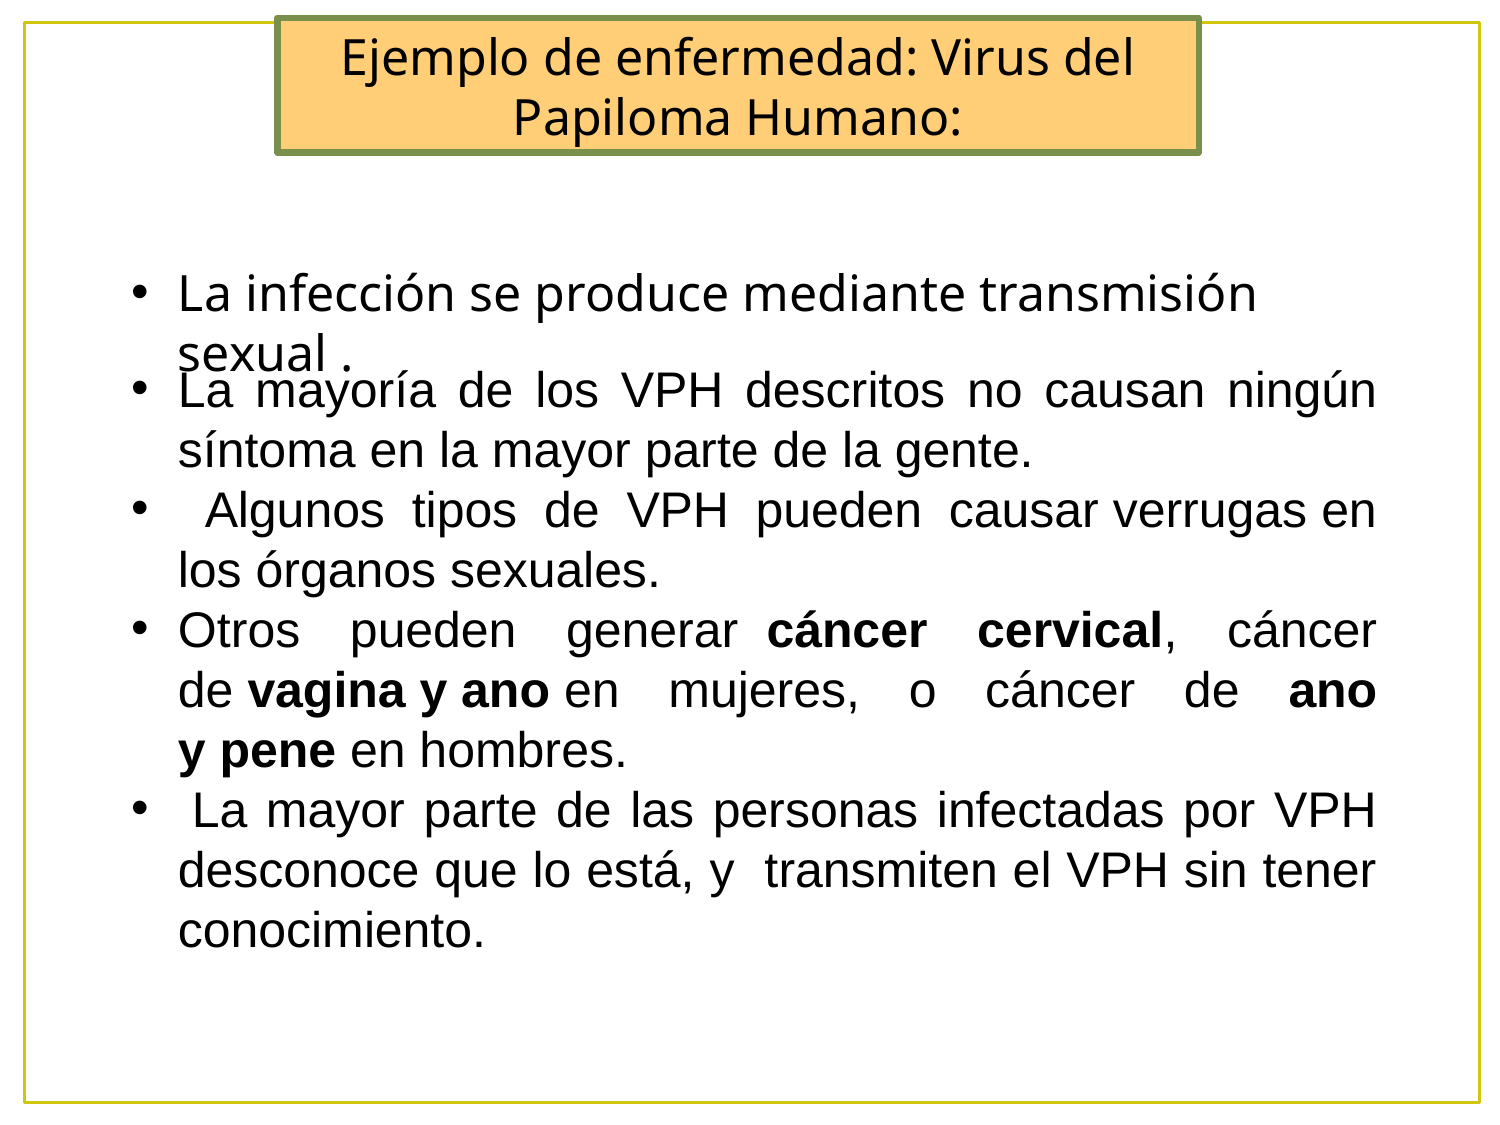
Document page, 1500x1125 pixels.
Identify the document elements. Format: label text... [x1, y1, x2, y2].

text_box Ejemplo de enfermedad: Virus del Papiloma Humano: [277, 17, 1199, 153]
text_box La infección se produce mediante transmisión sexual . [116, 253, 1392, 349]
text_box La mayoría de los VPH descritos no causan ningún síntoma en la mayor parte de la gente. Algunos tipos de VPH pueden causar verrugas en los órganos sexuales. Otros pueden generar cáncer cervical, cáncer de vagina y ano en mujeres, o cáncer de ano y pene en hombres. La mayor parte de las personas infectadas por VPH desconoce que lo está, y transmiten el VPH sin tener conocimiento. [116, 349, 1392, 965]
